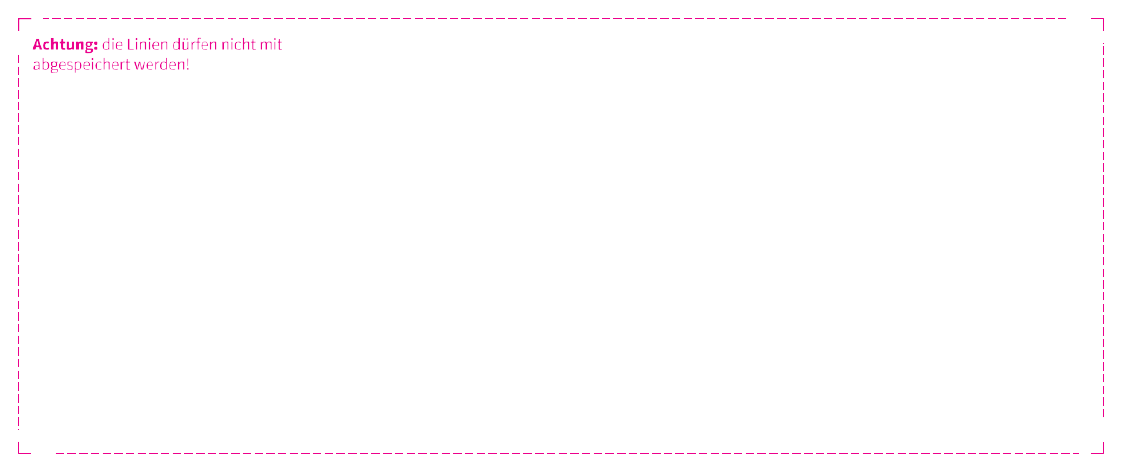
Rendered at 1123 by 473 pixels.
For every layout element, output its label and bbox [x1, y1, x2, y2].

text_box [1090, 18, 1104, 31]
text_box [18, 441, 32, 454]
text_box [1090, 441, 1104, 454]
picture [17, 17, 282, 73]
